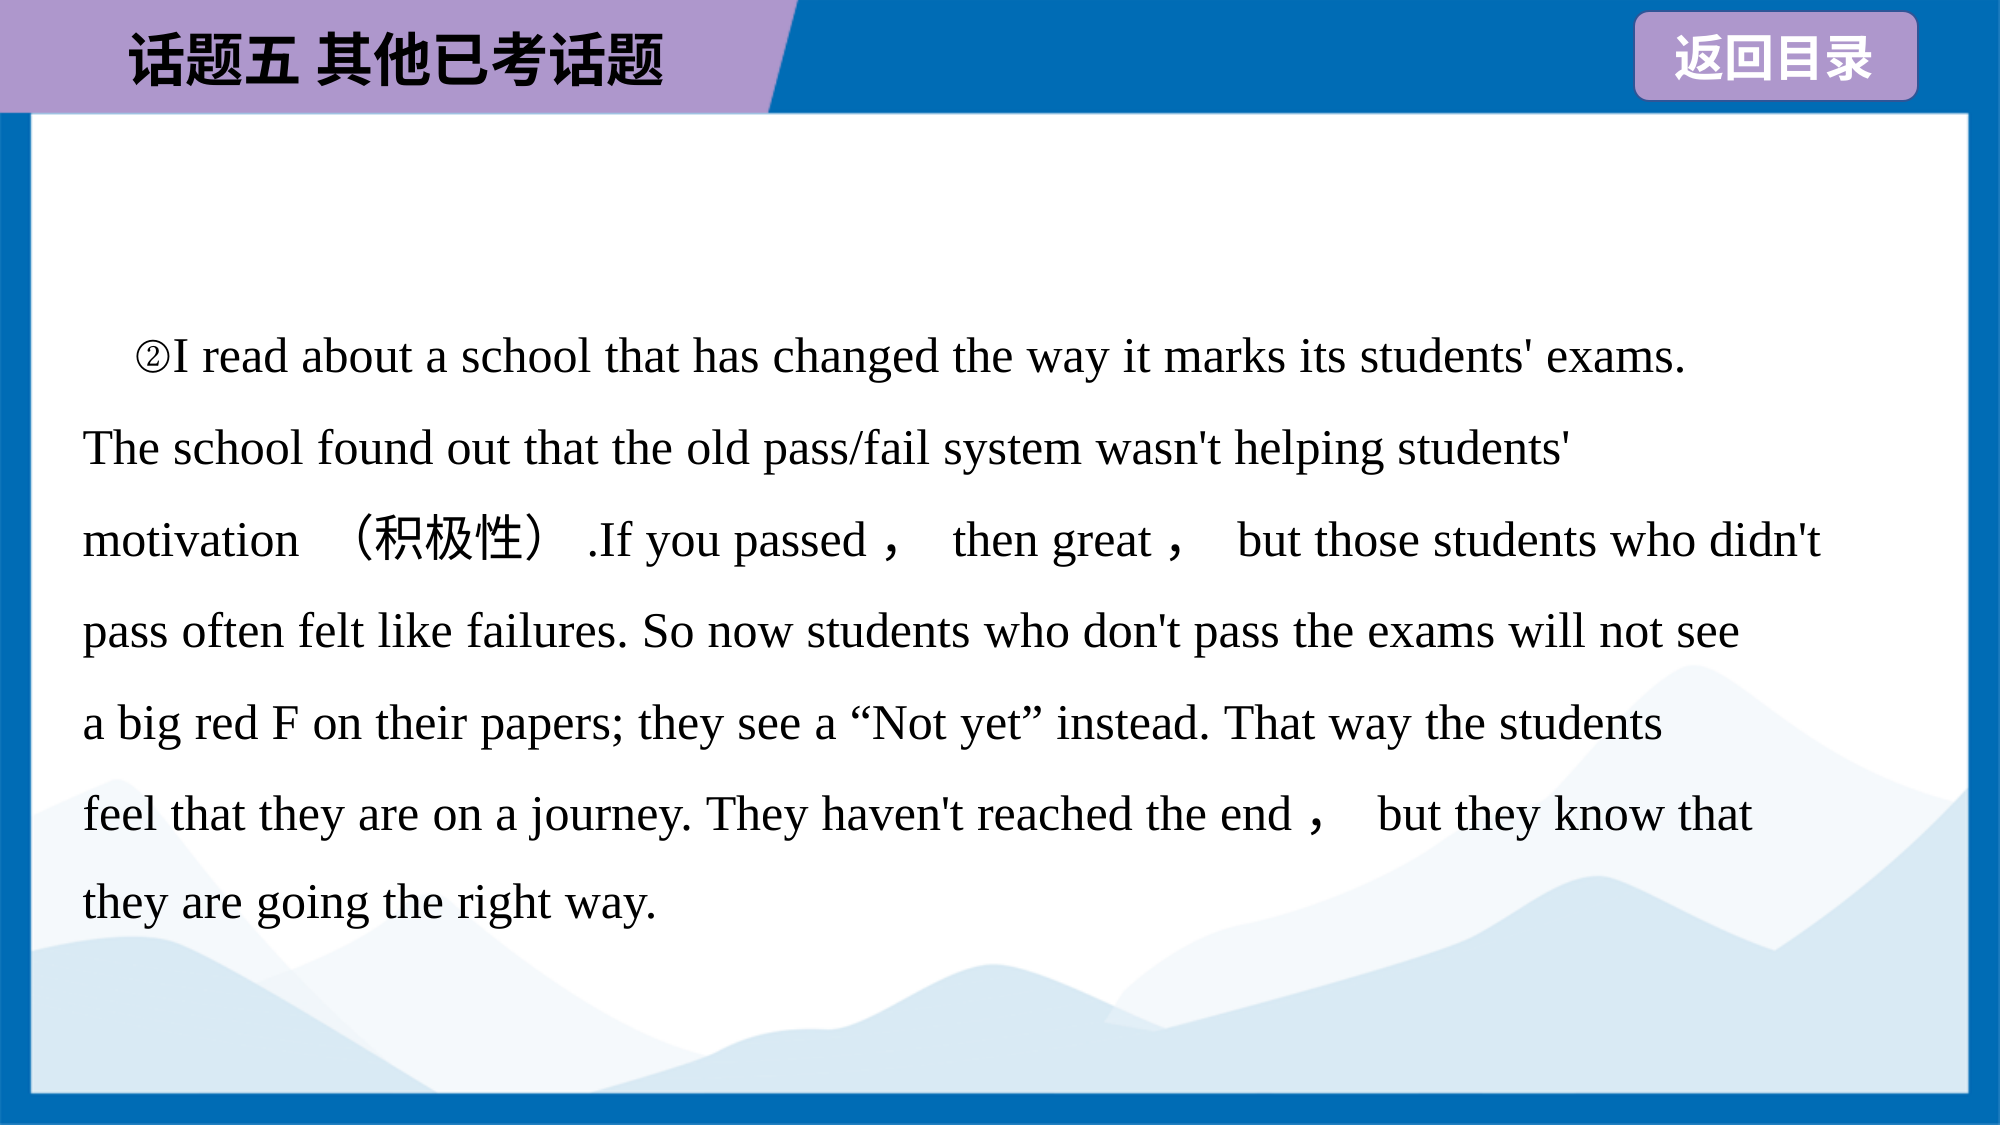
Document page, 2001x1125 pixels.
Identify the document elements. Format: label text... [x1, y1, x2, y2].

picture [0, 0, 2000, 1125]
text_box ②I read about a school that has changed the way it marks its students' exams. The school found out that the old pass/fail system wasn't helping students' motivation （积极性）.If you passed， then great， but those students who didn't pass often felt like failures. So now students who don't pass the exams will not see a big red F on their papers; they see a “Not yet” instead. That way the students feel that they are on a journey. They haven't reached the end， but they know that they are going the right way. [82, 290, 1917, 919]
